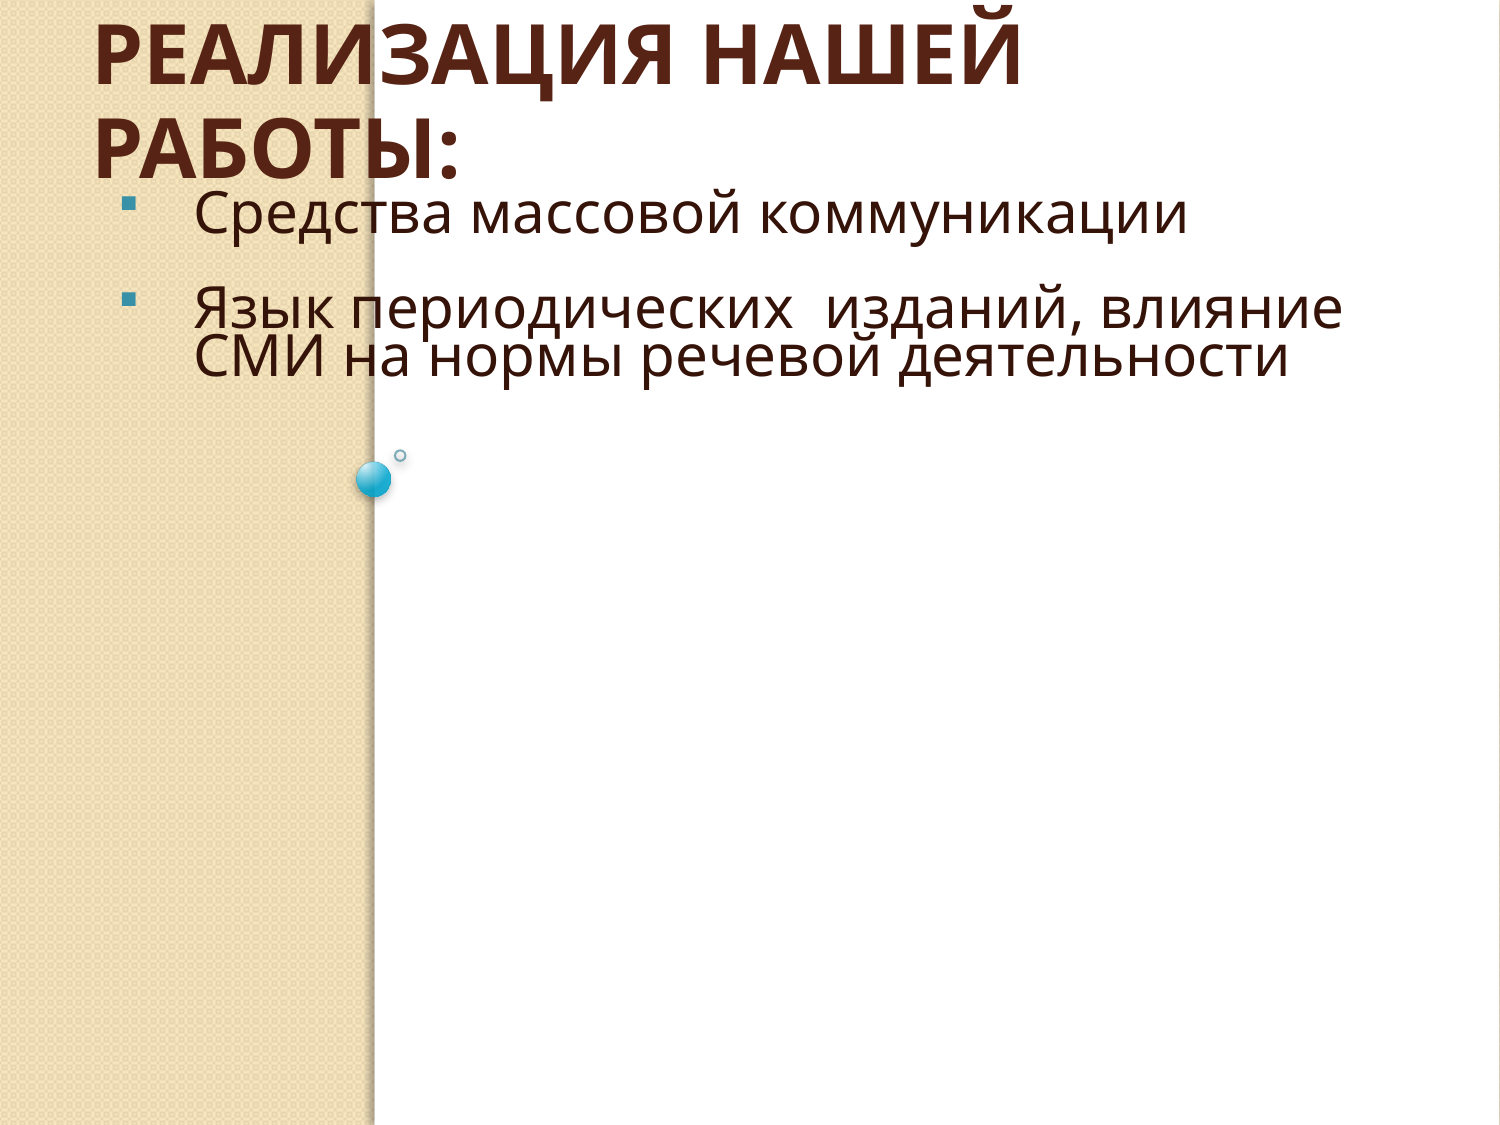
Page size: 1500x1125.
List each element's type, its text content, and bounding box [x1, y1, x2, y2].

list Средства массовой коммуникации Язык периодических изданий, влияние СМИ на нормы речевой деятельности [100, 137, 1470, 492]
title Реализация нашей работы: [76, 0, 1422, 375]
